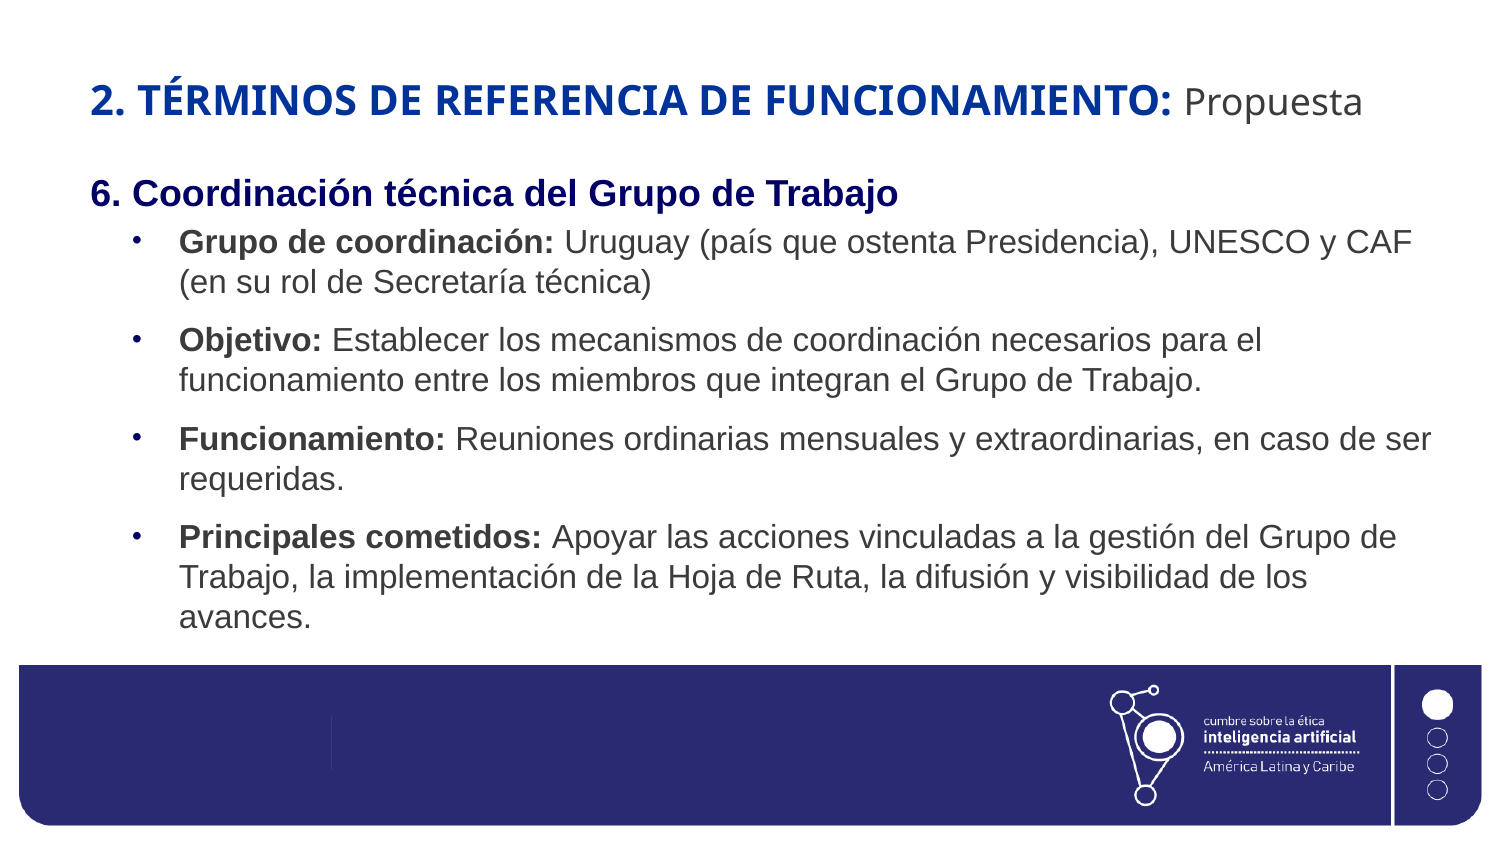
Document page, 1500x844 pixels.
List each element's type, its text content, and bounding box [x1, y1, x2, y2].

text_box 6. Coordinación técnica del Grupo de Trabajo Grupo de coordinación: Uruguay (país que ostenta Presidencia), UNESCO y CAF (en su rol de Secretaría técnica) Objetivo: Establecer los mecanismos de coordinación necesarios para el funcionamiento entre los miembros que integran el Grupo de Trabajo. Funcionamiento: Reuniones ordinarias mensuales y extraordinarias, en caso de ser requeridas. Principales cometidos: Apoyar las acciones vinculadas a la gestión del Grupo de Trabajo, la implementación de la Hoja de Ruta, la difusión y visibilidad de los avances. [75, 146, 1462, 663]
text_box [0, 665, 1500, 842]
text_box 2. TÉRMINOS DE REFERENCIA DE FUNCIONAMIENTO: Propuesta [75, 51, 1434, 146]
